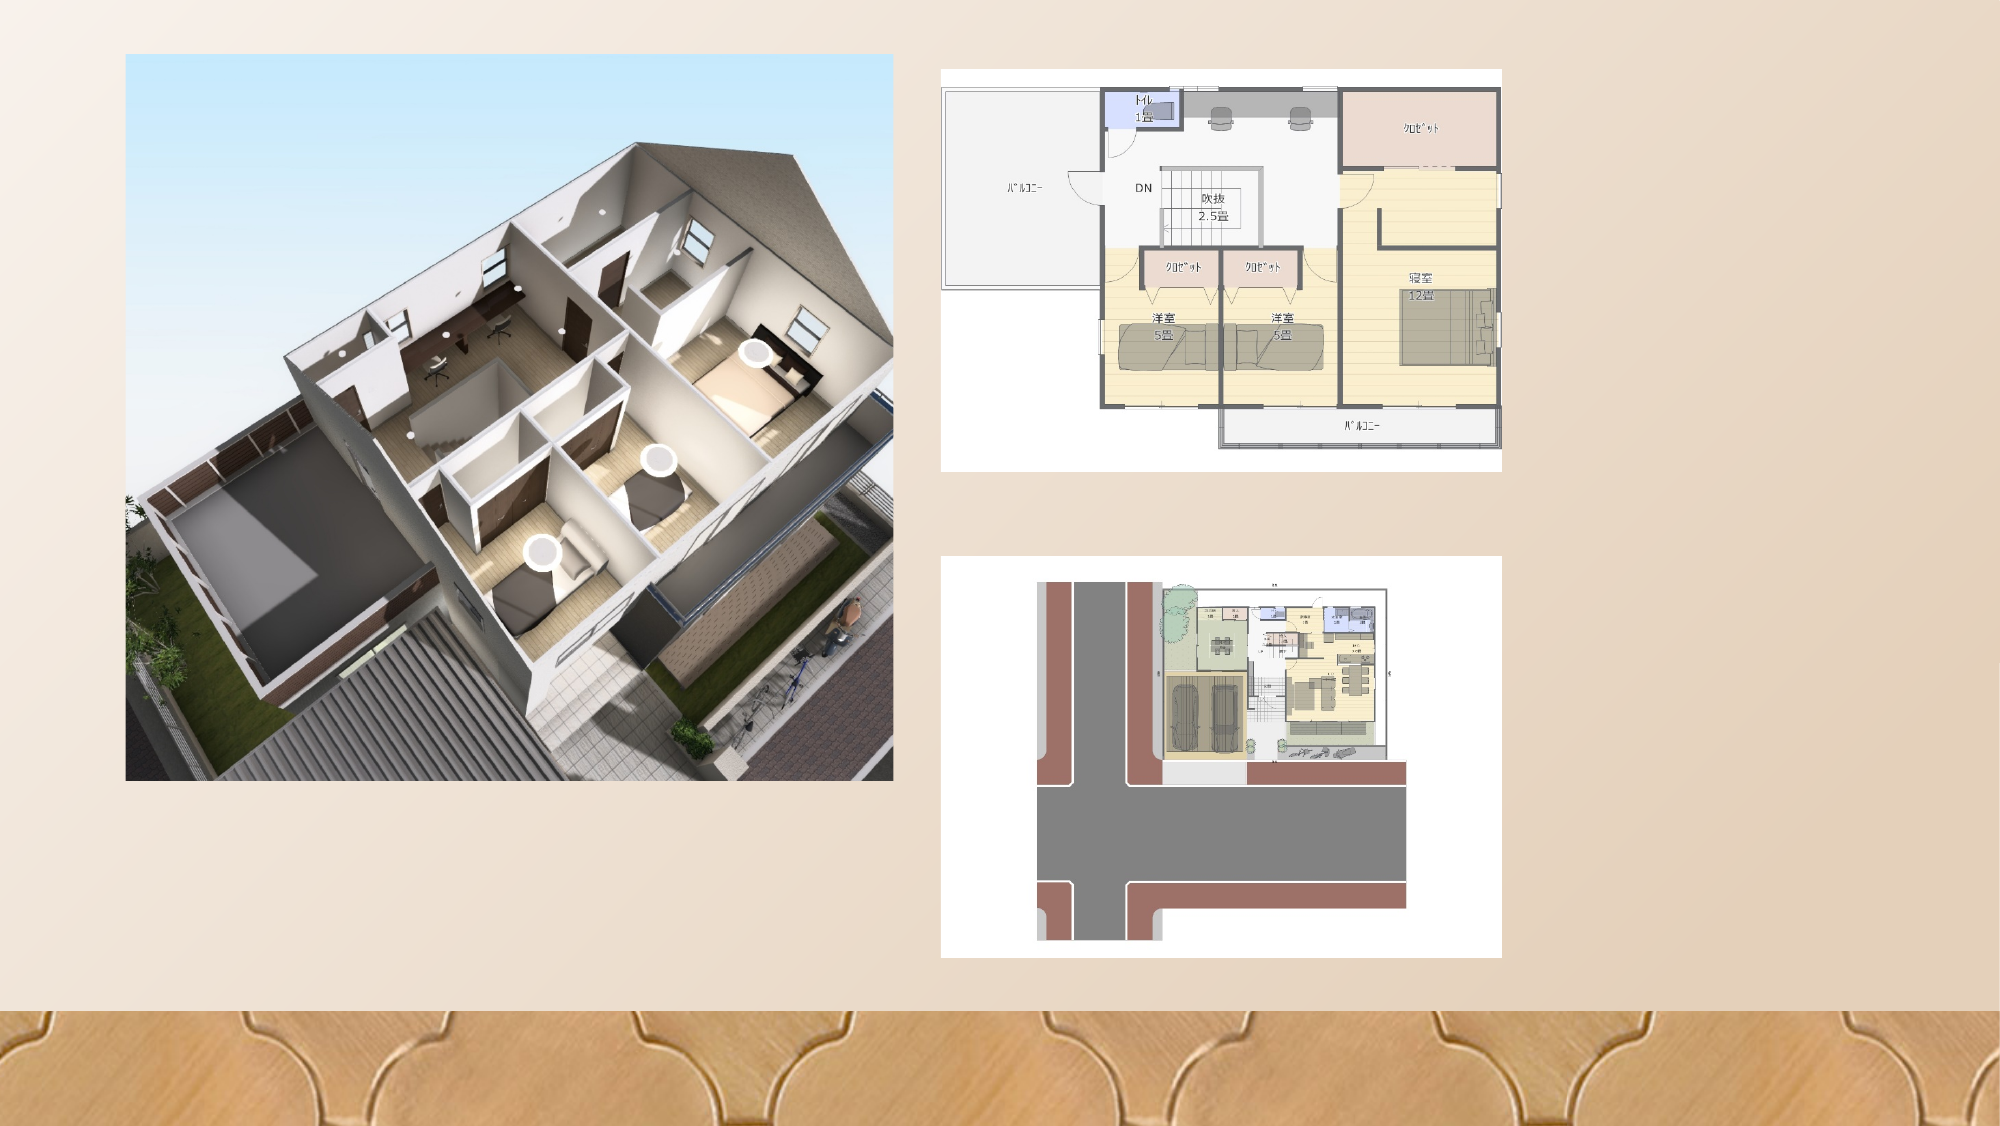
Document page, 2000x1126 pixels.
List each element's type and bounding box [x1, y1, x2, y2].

picture [125, 54, 894, 782]
picture [940, 69, 1502, 472]
picture [940, 555, 1502, 958]
picture [0, 1011, 2000, 1126]
